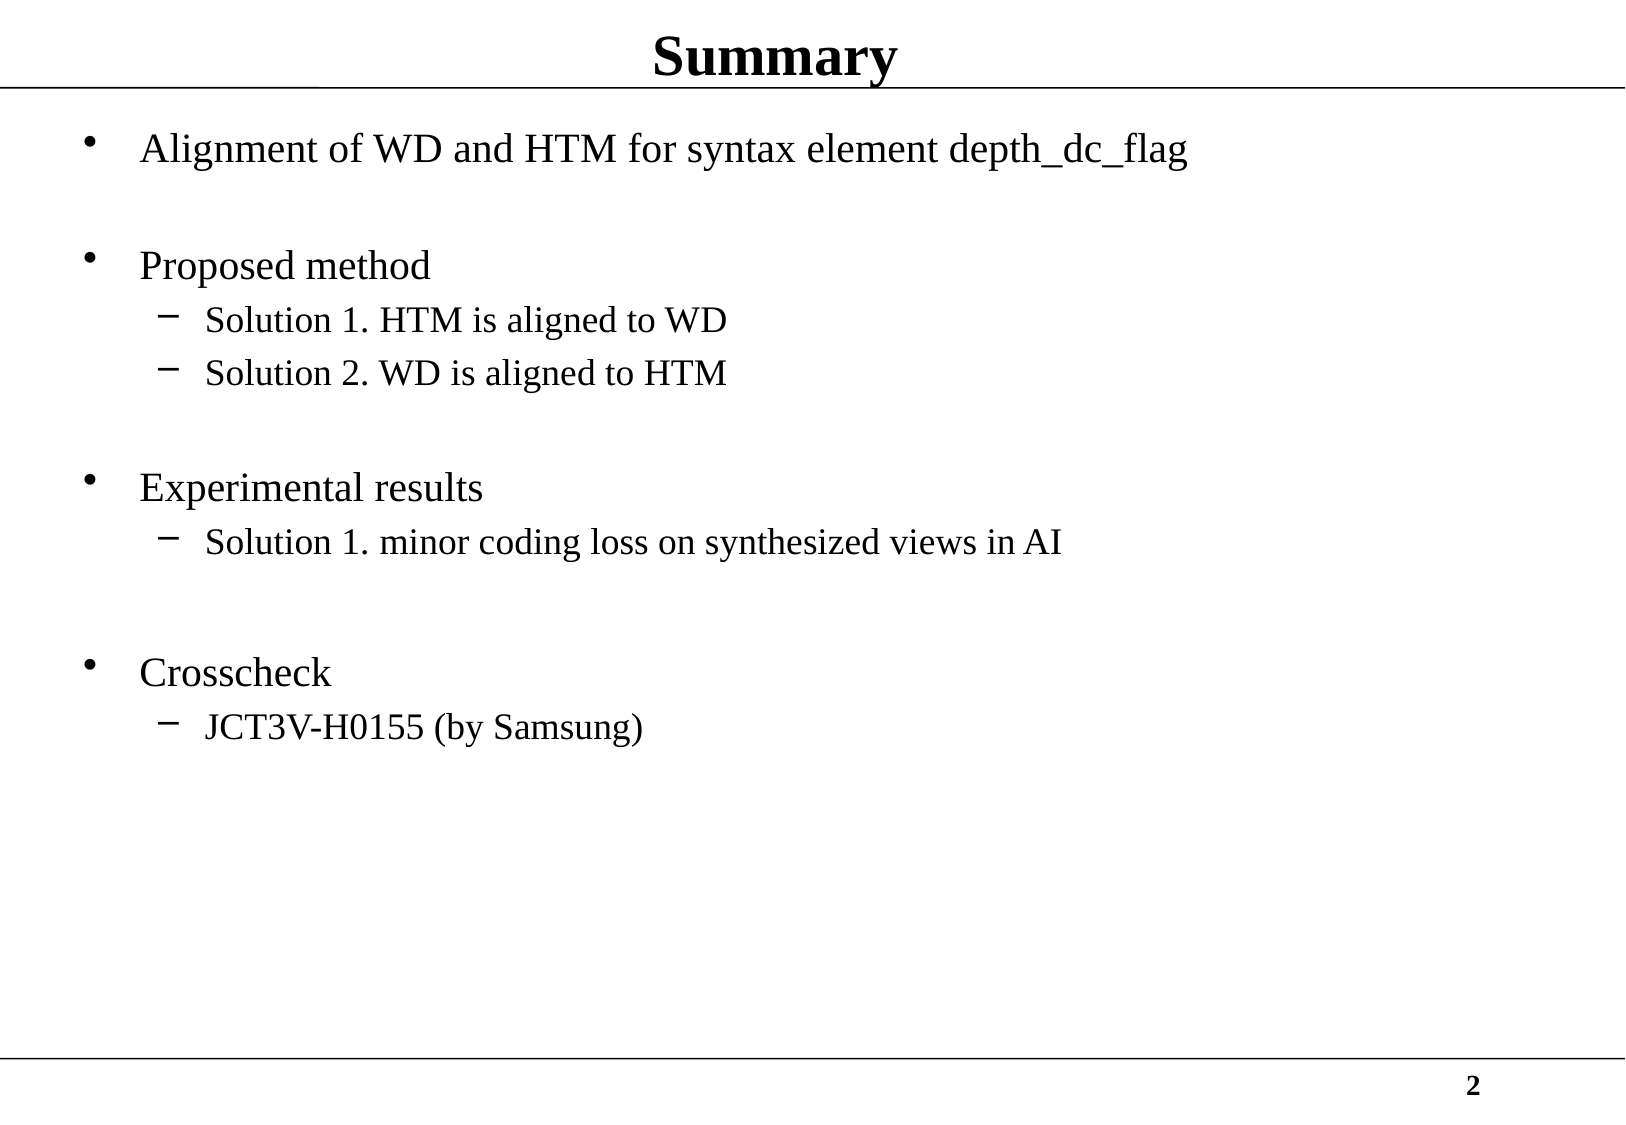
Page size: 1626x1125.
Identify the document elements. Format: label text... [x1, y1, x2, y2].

slide_number 2 [1403, 1058, 1544, 1106]
title Summary [68, 9, 1484, 94]
list Alignment of WD and HTM for syntax element depth_dc_flag Proposed method Solution 1. HTM is aligned to WD Solution 2. WD is aligned to HTM Experimental results Solution 1. minor coding loss on synthesized views in AI Crosscheck JCT3V-H0155 (by Samsung) [68, 113, 1544, 1005]
